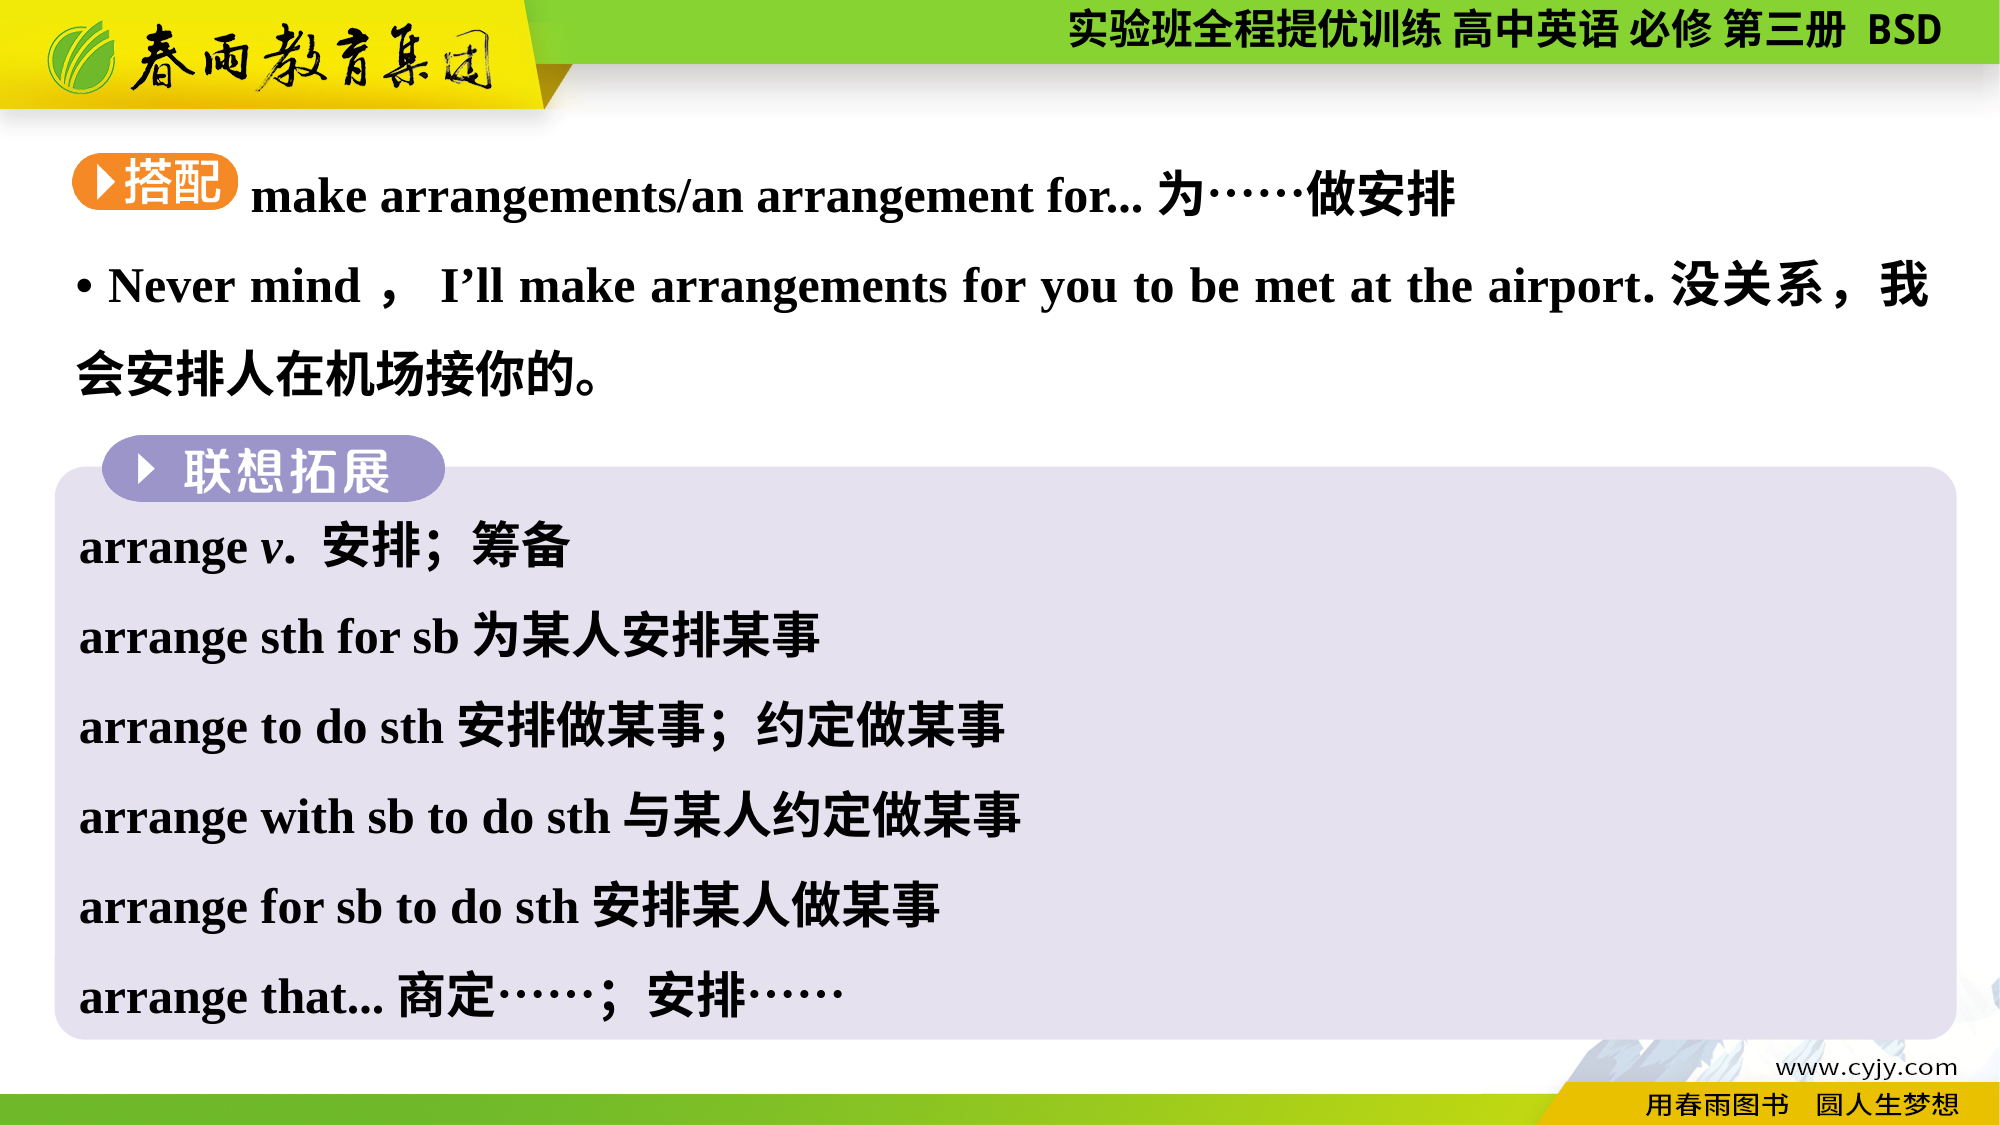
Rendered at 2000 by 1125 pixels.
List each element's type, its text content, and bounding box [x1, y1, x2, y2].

list make arrangements/an arrangement for...为……做安排 • Never mind，I’ll make arrangements for you to be met at the airport.没关系，我会安排人在机场接你的。 [60, 125, 1945, 414]
picture [0, 0, 2000, 1125]
text_box arrange v. 安排；筹备 arrange sth for sb为某人安排某事 arrange to do sth安排做某事；约定做某事 arrange with sb to do sth与某人约定做某事 arrange for sb to do sth安排某人做某事 arrange that...商定……；安排…… [54, 466, 1957, 1040]
